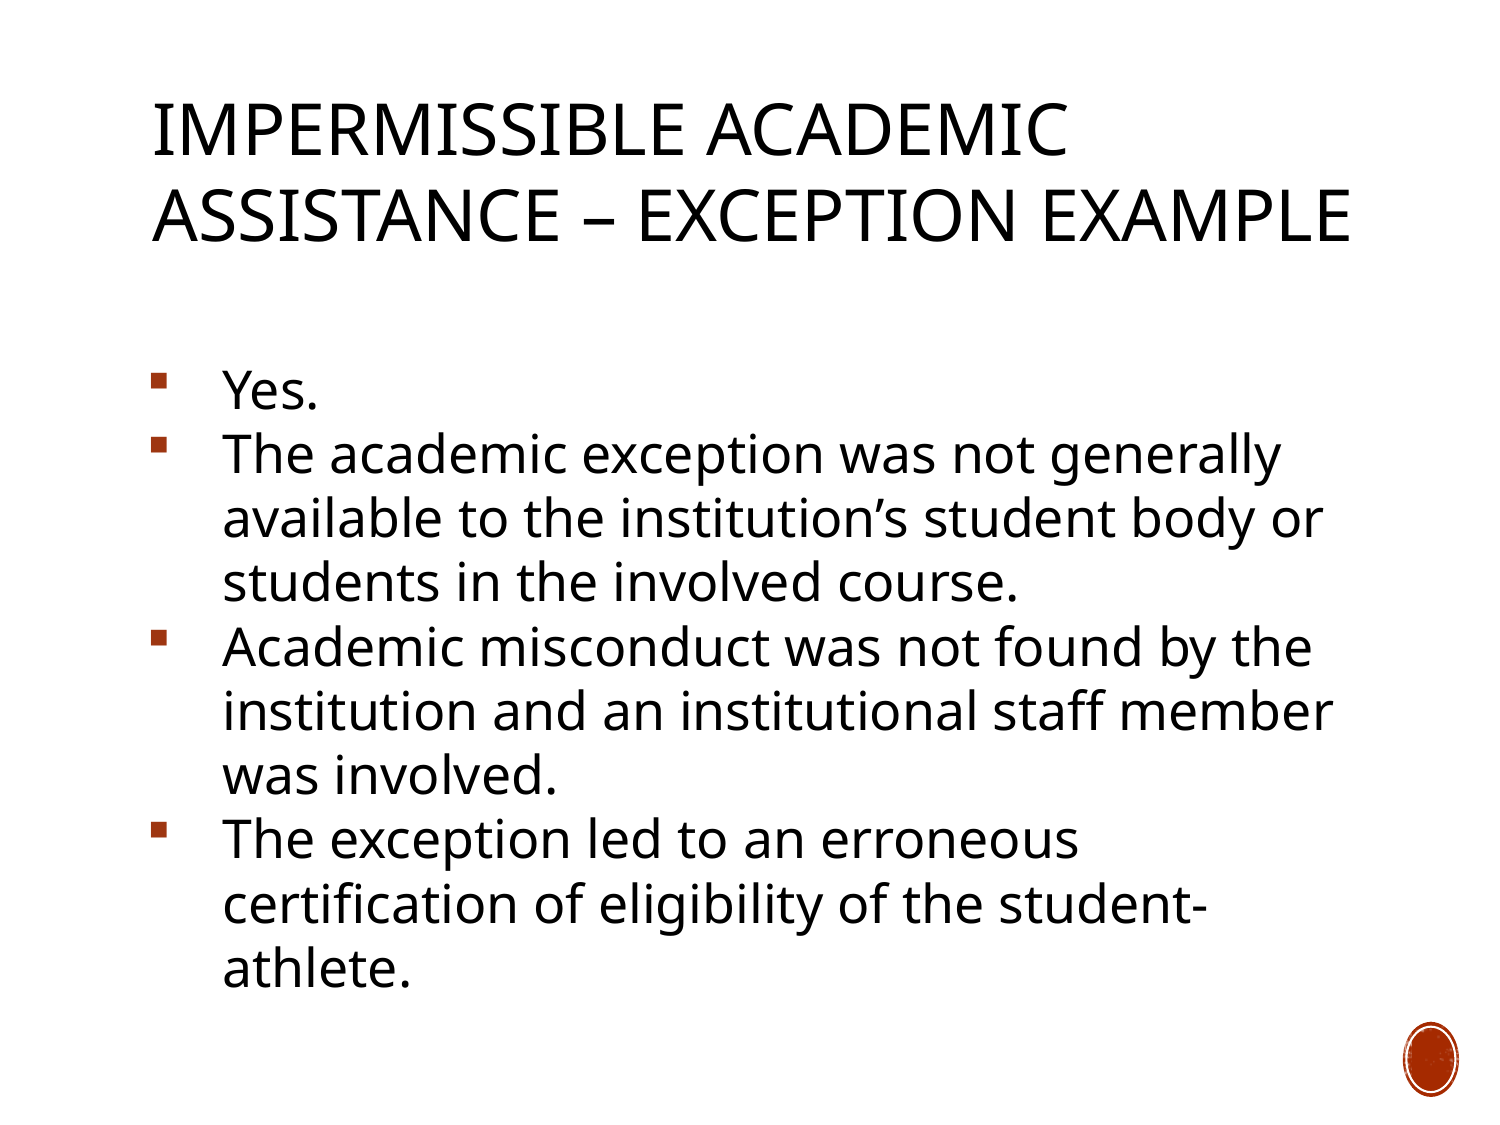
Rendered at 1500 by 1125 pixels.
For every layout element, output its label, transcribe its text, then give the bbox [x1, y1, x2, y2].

title Impermissible Academic Assistance – Exception Example [137, 37, 1375, 302]
list Yes. The academic exception was not generally available to the institution’s student body or students in the involved course. Academic misconduct was not found by the institution and an institutional staff member was involved. The exception led to an erroneous certification of eligibility of the student-athlete. [131, 348, 1370, 1013]
